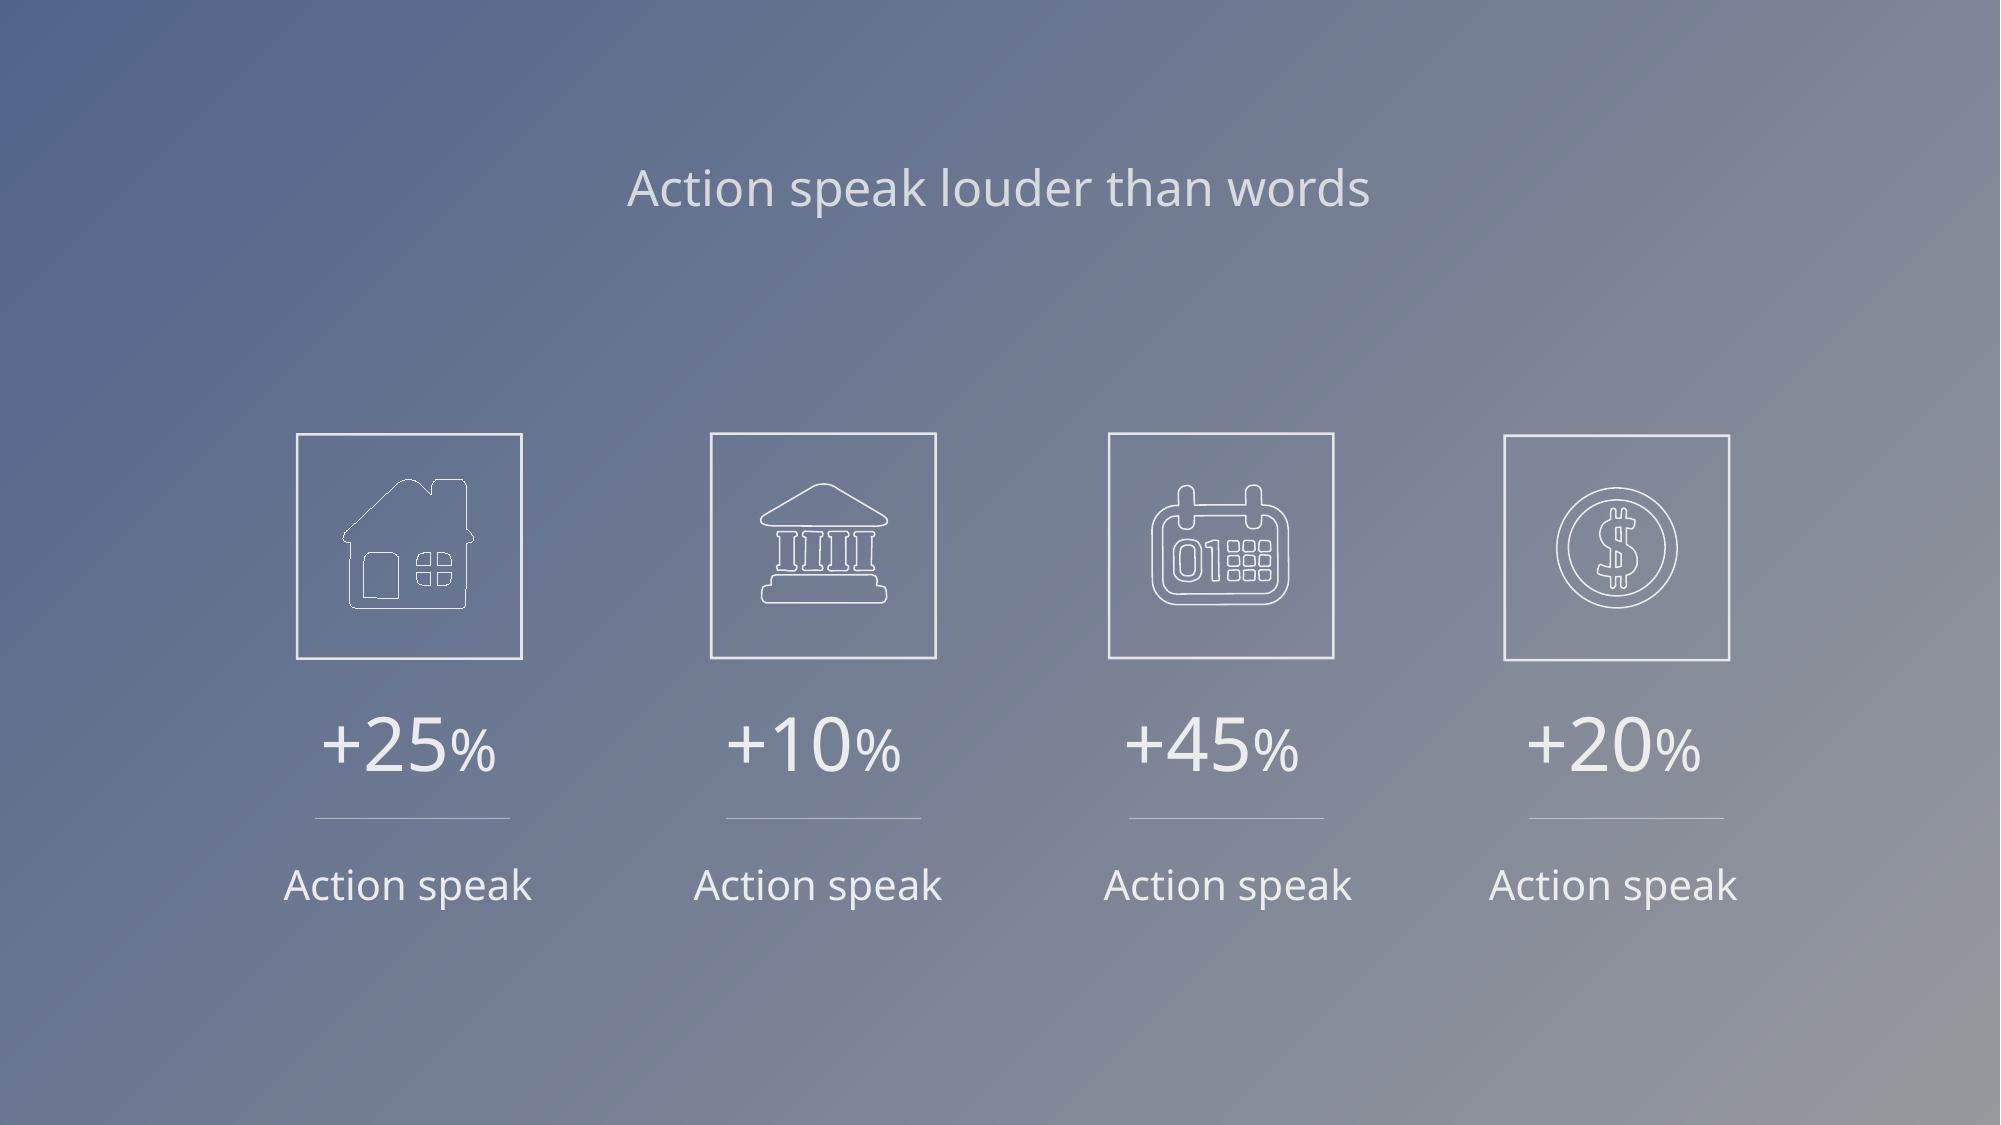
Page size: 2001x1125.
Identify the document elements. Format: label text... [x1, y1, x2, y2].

text_box [710, 433, 937, 659]
text_box +45% [1035, 688, 1390, 794]
text_box Action speak [678, 851, 823, 916]
text_box Action speak [413, 851, 559, 916]
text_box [1552, 483, 1682, 613]
text_box [1504, 435, 1730, 661]
text_box Action speak [1088, 851, 1226, 916]
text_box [754, 482, 893, 610]
text_box +25% [232, 688, 587, 794]
text_box [342, 479, 474, 609]
text_box Action speak [268, 851, 412, 916]
text_box +20% [1437, 688, 1792, 794]
text_box Action speak [1227, 851, 1379, 916]
text_box Action speak [1473, 851, 1626, 916]
text_box [296, 433, 522, 660]
text_box Action speak [824, 851, 969, 916]
text_box Action speak louder than words [592, 148, 1408, 224]
text_box +10% [636, 688, 992, 794]
text_box [1108, 433, 1334, 659]
text_box Action speak [1627, 851, 1764, 916]
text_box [1149, 481, 1294, 611]
